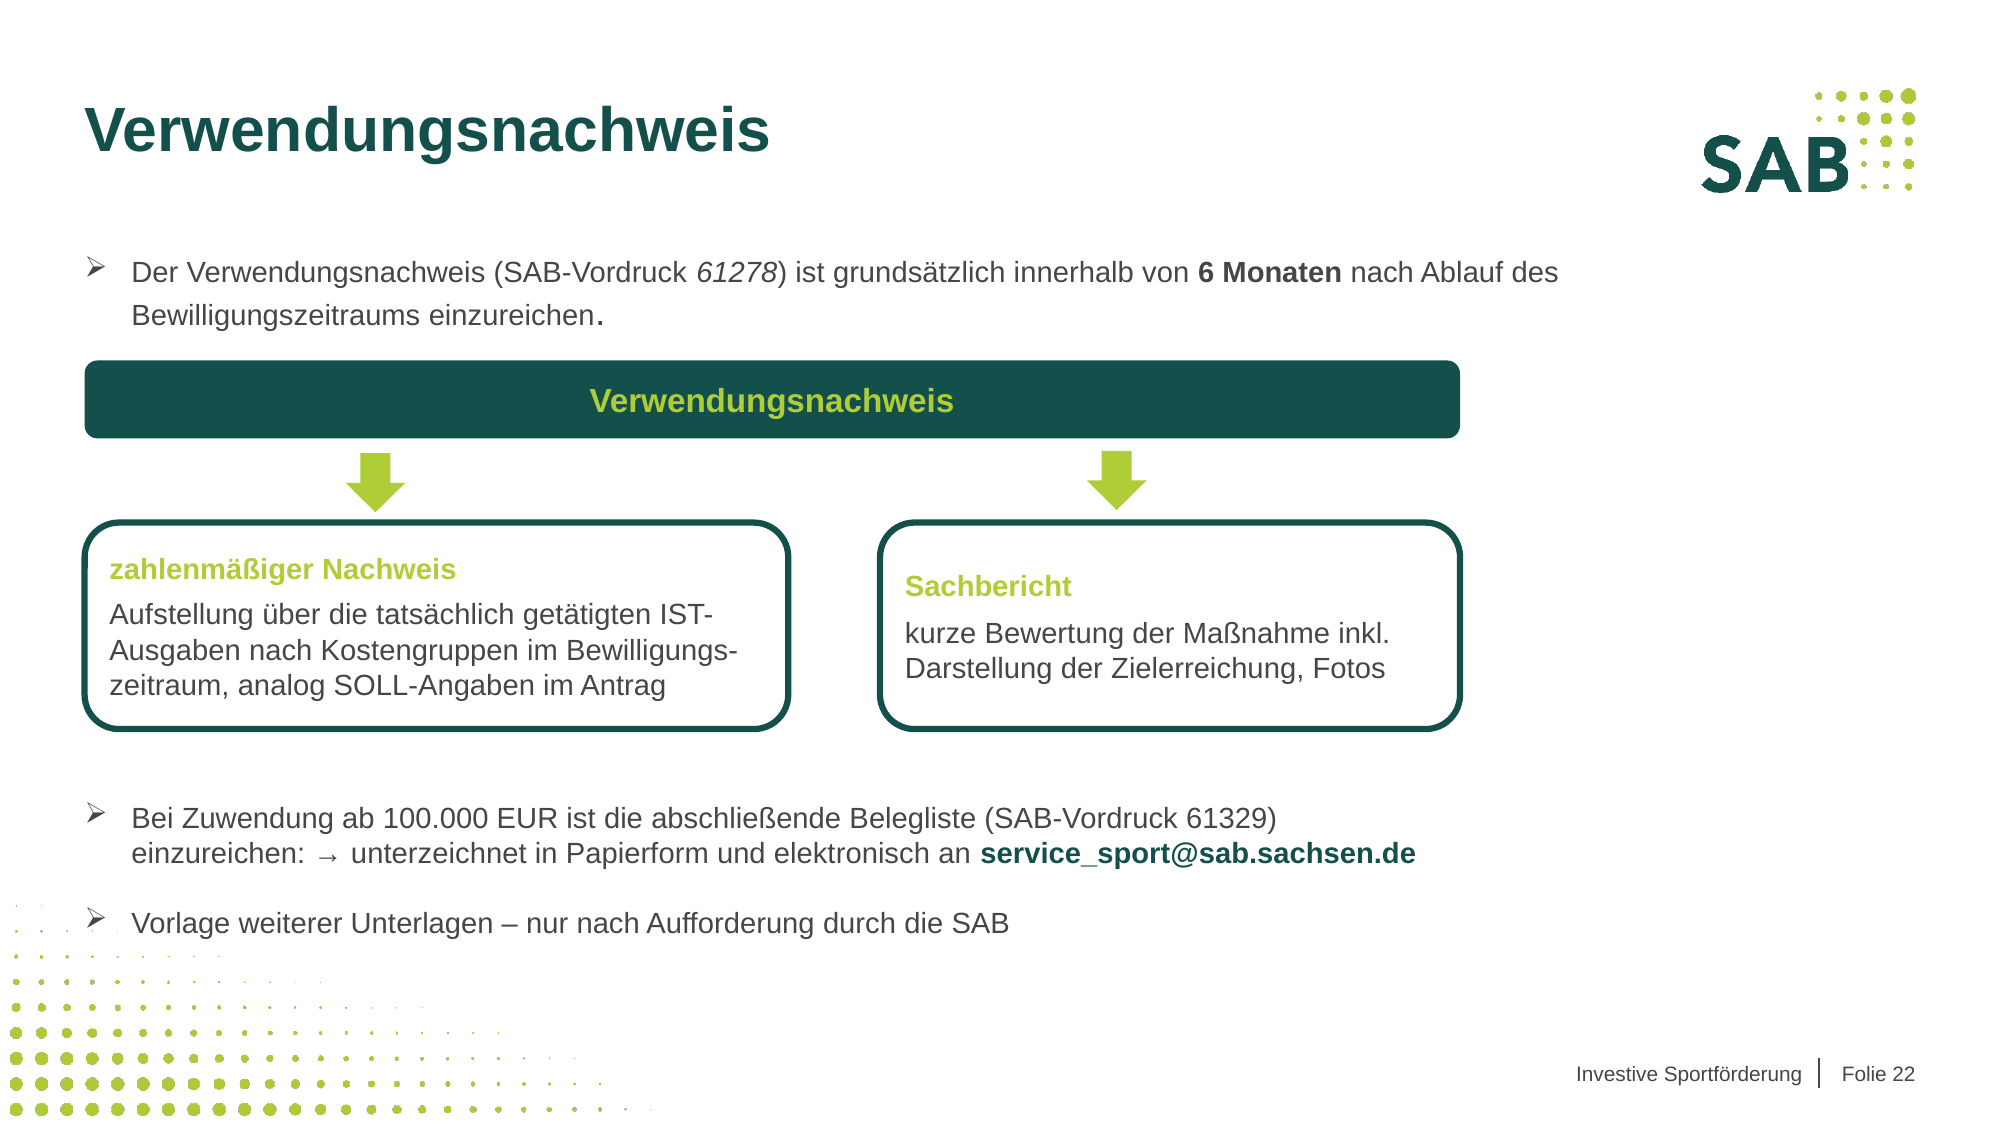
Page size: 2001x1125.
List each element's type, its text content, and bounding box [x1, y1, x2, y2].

text_box [343, 452, 408, 514]
title Verwendungsnachweis [84, 88, 1502, 165]
text_box Der Verwendungsnachweis (SAB-Vordruck 61278) ist grundsätzlich innerhalb von 6 Monaten nach Ablauf des Bewilligungszeitraums einzureichen. [84, 253, 1648, 379]
text_box [1084, 449, 1150, 512]
text_box Sachbericht kurze Bewertung der Maßnahme inkl. Darstellung der Zielerreichung, Fotos [878, 521, 1462, 731]
slide_number Folie 22 [1818, 1060, 1916, 1086]
picture [1701, 88, 1916, 193]
text_box Verwendungsnachweis [83, 369, 1462, 440]
text_box zahlenmäßiger Nachweis Aufstellung über die tatsächlich getätigten IST-Ausgaben nach Kostengruppen im Bewilligungs-zeitraum, analog SOLL-Angaben im Antrag [83, 521, 790, 731]
list Bei Zuwendung ab 100.000 EUR ist die abschließende Belegliste (SAB-Vordruck 61329) einzureichen: → unterzeichnet in Papierform und elektronisch an service_sport@sab.sachsen.de Vorlage weiterer Unterlagen – nur nach Aufforderung durch die SAB [84, 764, 1438, 1027]
footer Investive Sportförderung [739, 1060, 1803, 1086]
picture [0, 889, 667, 1125]
